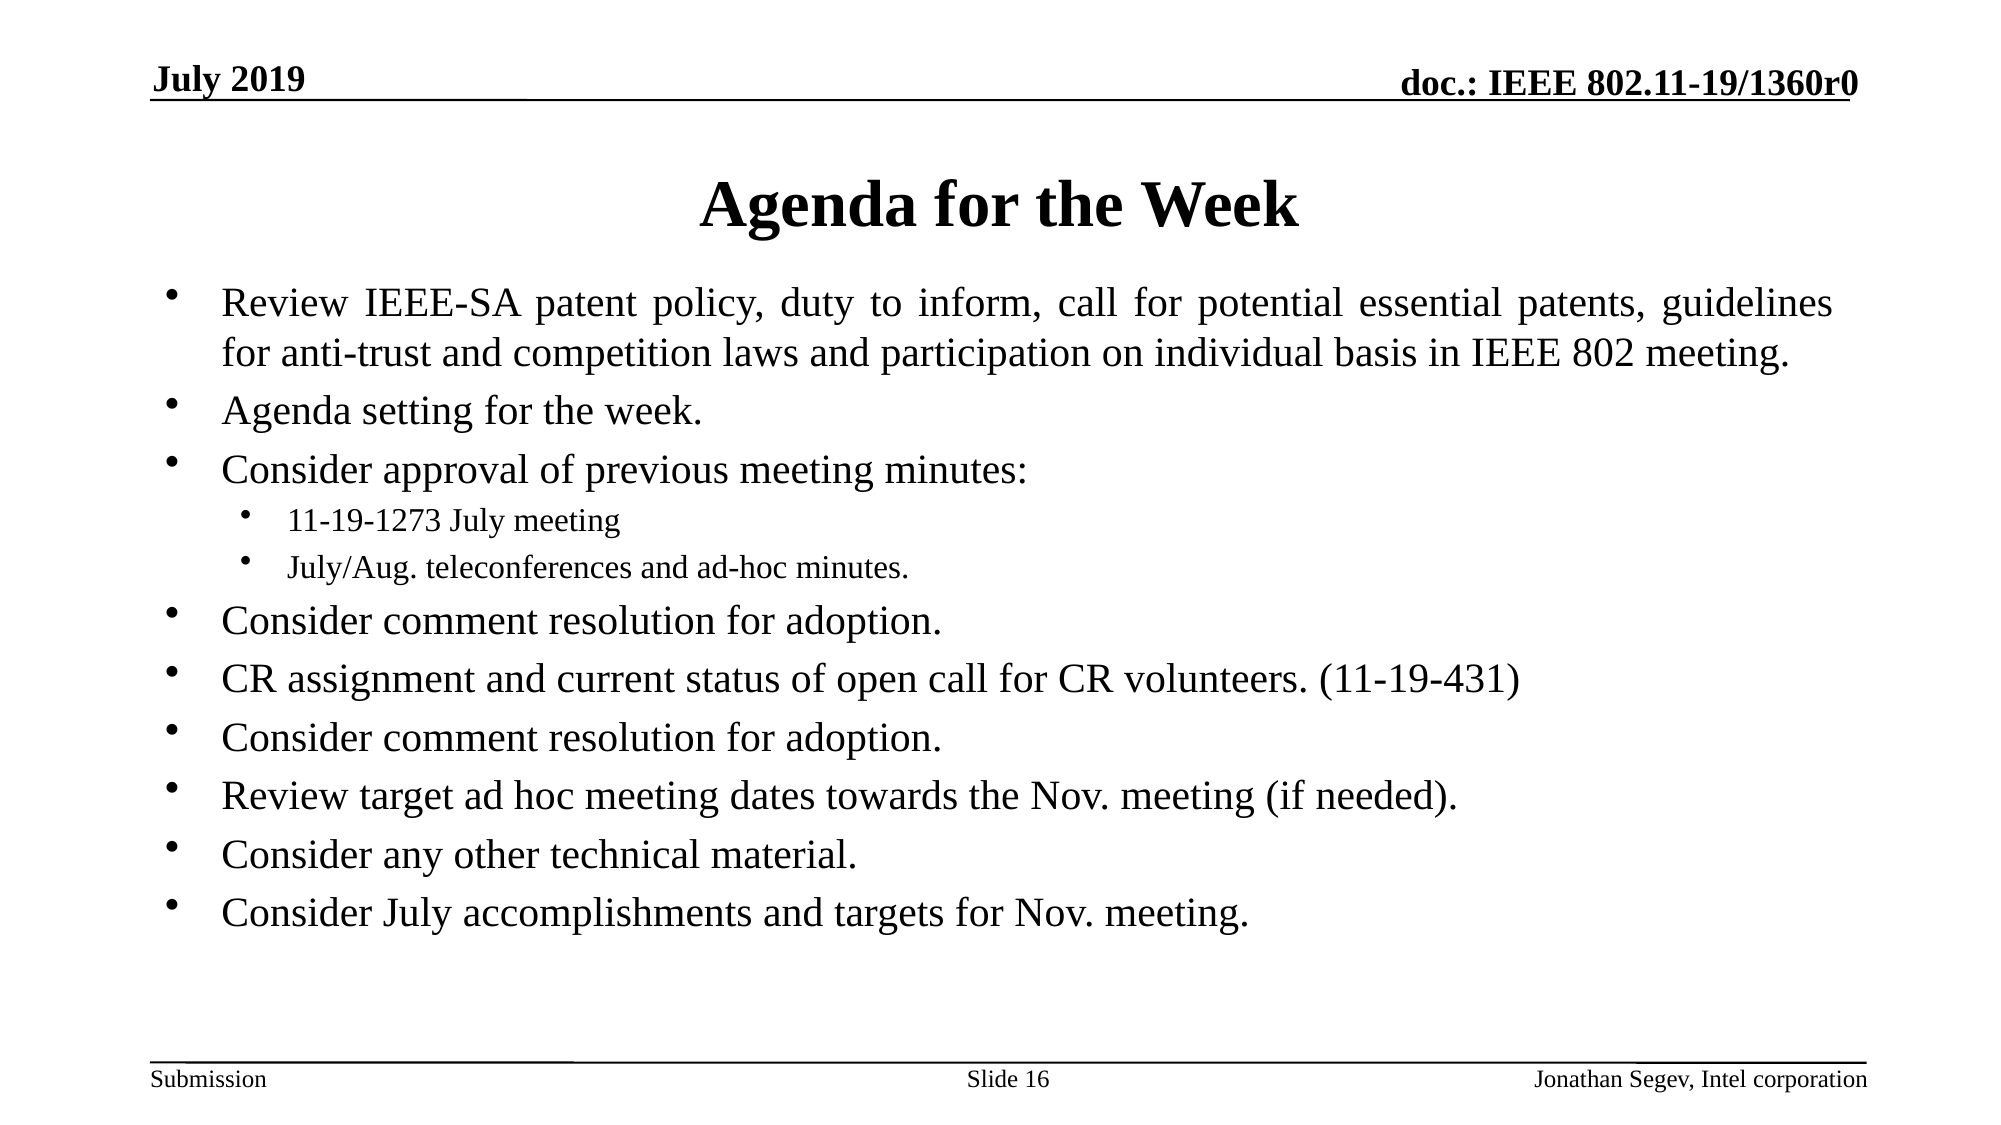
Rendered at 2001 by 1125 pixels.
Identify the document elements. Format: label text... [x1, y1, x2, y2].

footer Jonathan Segev, Intel corporation [1171, 1061, 1869, 1093]
slide_number Slide 16 [950, 1061, 1067, 1123]
title Agenda for the Week [149, 112, 1850, 266]
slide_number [152, 54, 563, 100]
list Review IEEE-SA patent policy, duty to inform, call for potential essential patents, guidelines for anti-trust and competition laws and participation on individual basis in IEEE 802 meeting. Agenda setting for the week. Consider approval of previous meeting minutes: 11-19-1273 July meeting July/Aug. teleconferences and ad-hoc minutes. Consider comment resolution for adoption. CR assignment and current status of open call for CR volunteers. (11-19-431) Consider comment resolution for adoption. Review target ad hoc meeting dates towards the Nov. meeting (if needed). Consider any other technical material. Consider July accomplishments and targets for Nov. meeting. [149, 266, 1850, 1000]
